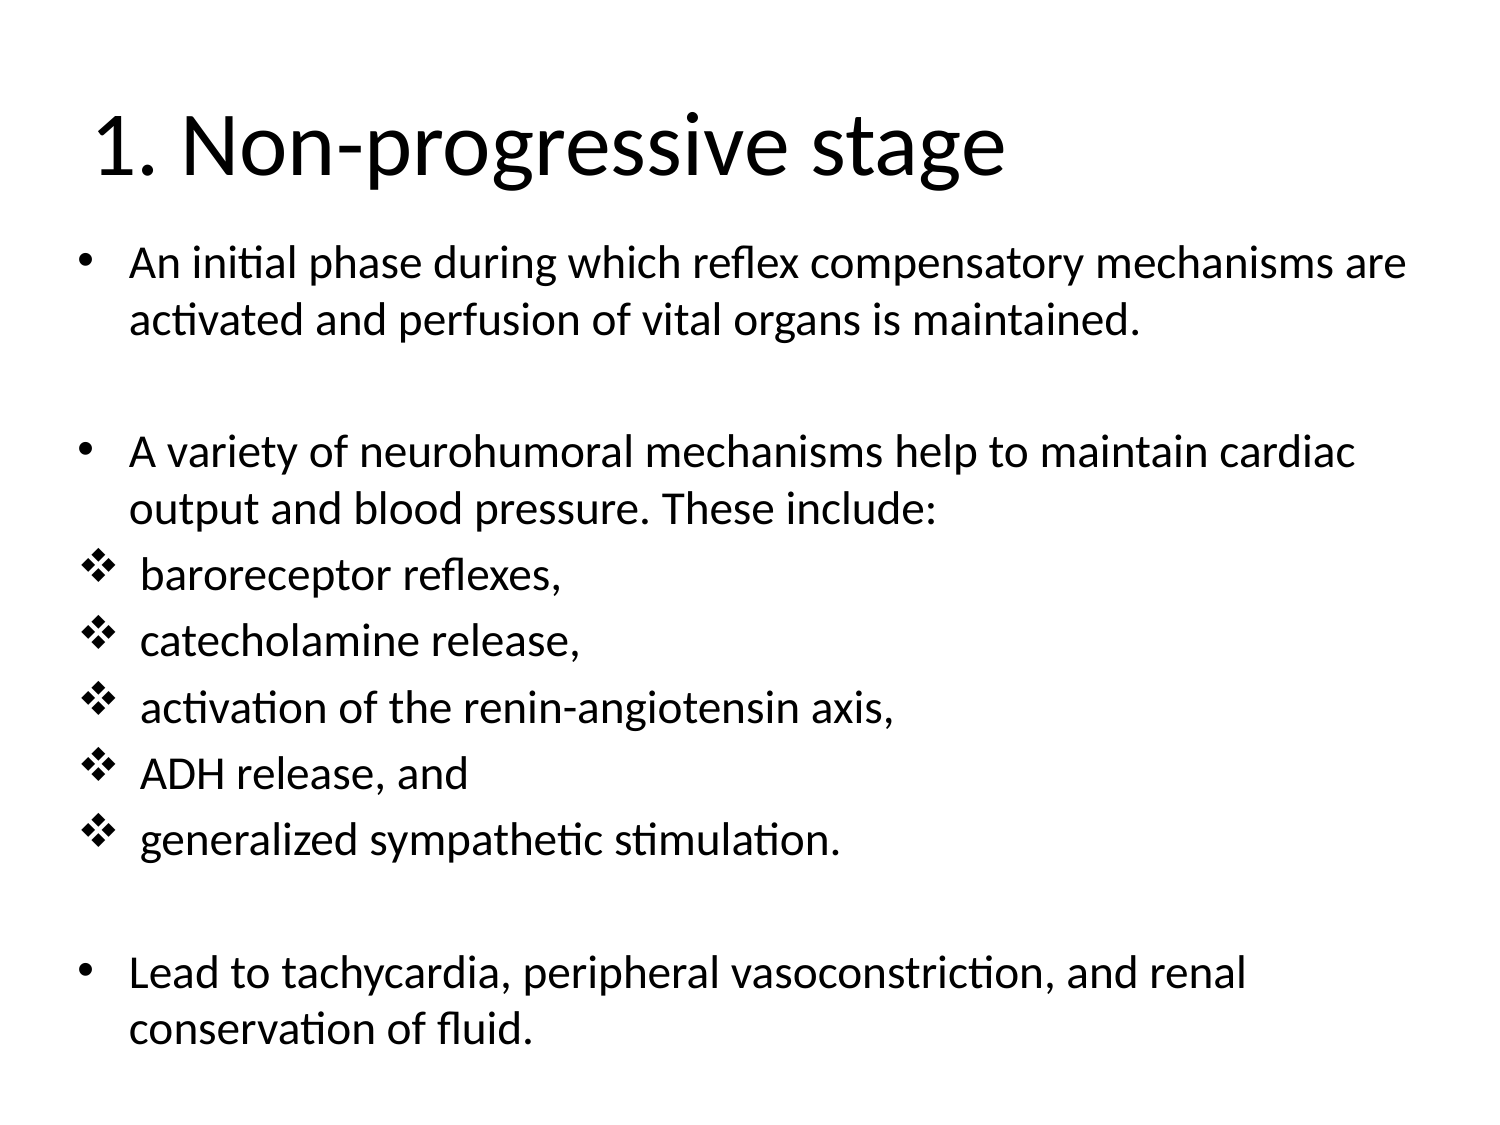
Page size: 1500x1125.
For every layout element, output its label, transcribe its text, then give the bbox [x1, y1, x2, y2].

list An initial phase during which reflex compensatory mechanisms are activated and perfusion of vital organs is maintained. A variety of neurohumoral mechanisms help to maintain cardiac output and blood pressure. These include: baroreceptor reflexes, catecholamine release, activation of the renin-angiotensin axis, ADH release, and generalized sympathetic stimulation. Lead to tachycardia, peripheral vasoconstriction, and renal conservation of fluid. [62, 223, 1471, 1067]
title 1. Non-progressive stage [75, 45, 1425, 233]
